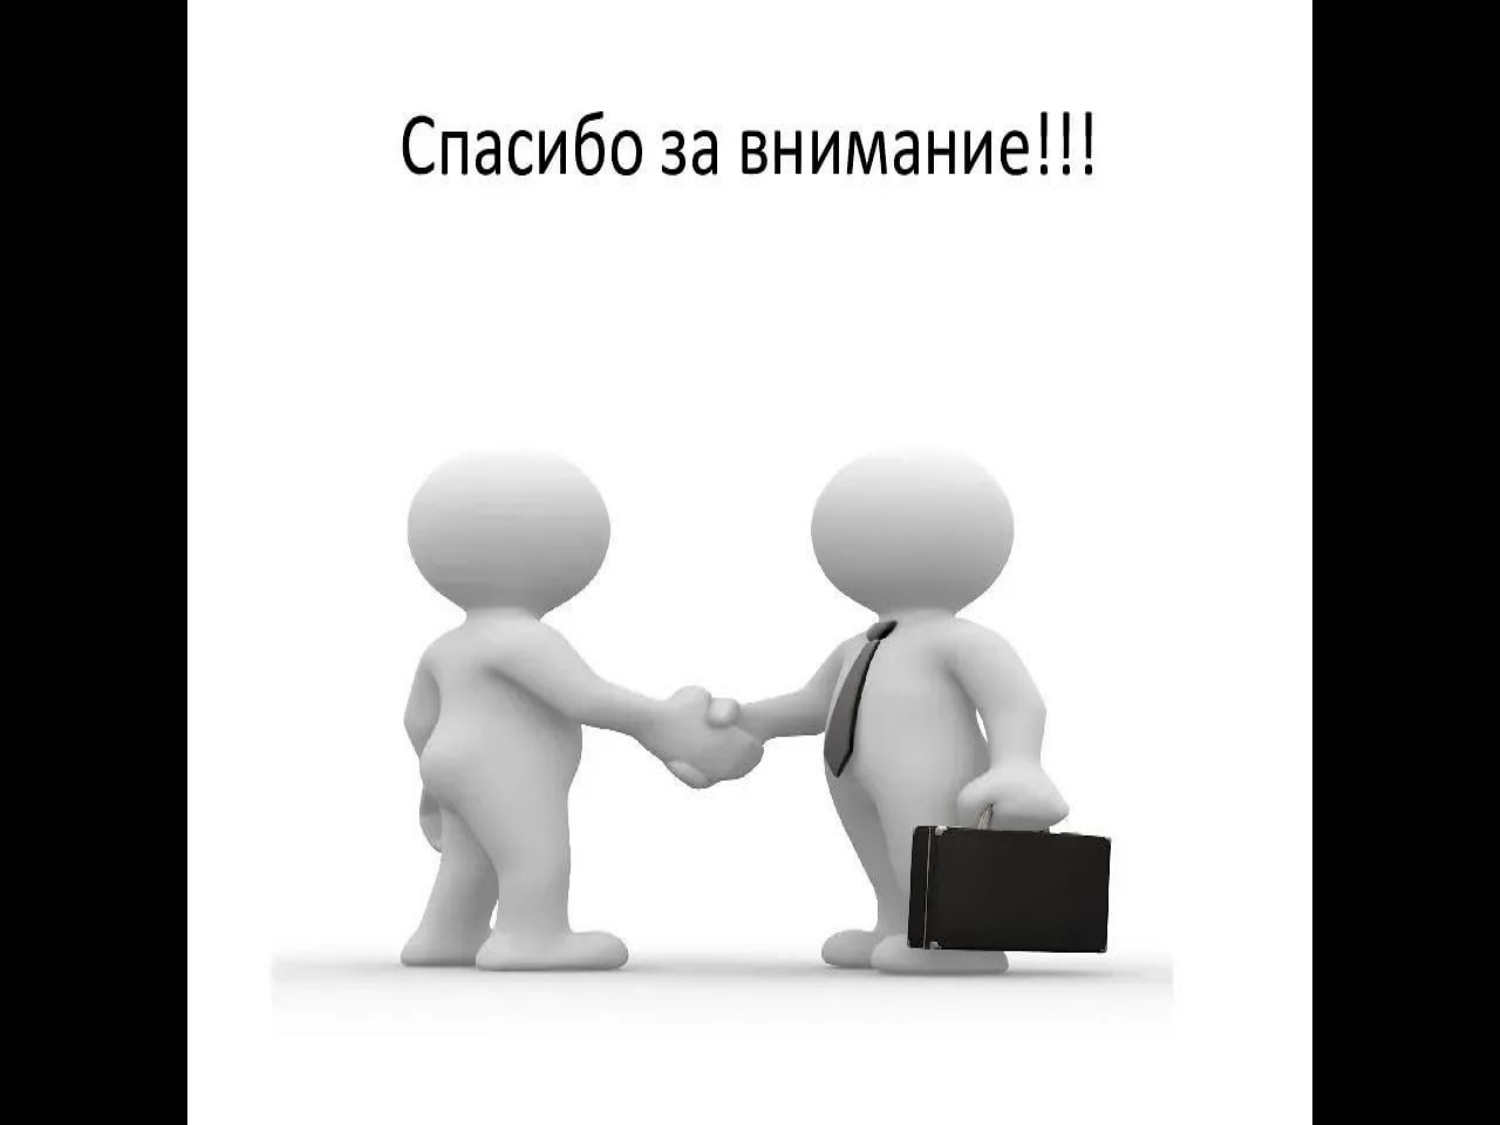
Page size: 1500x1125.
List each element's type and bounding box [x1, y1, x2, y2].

list [0, 0, 1500, 1125]
